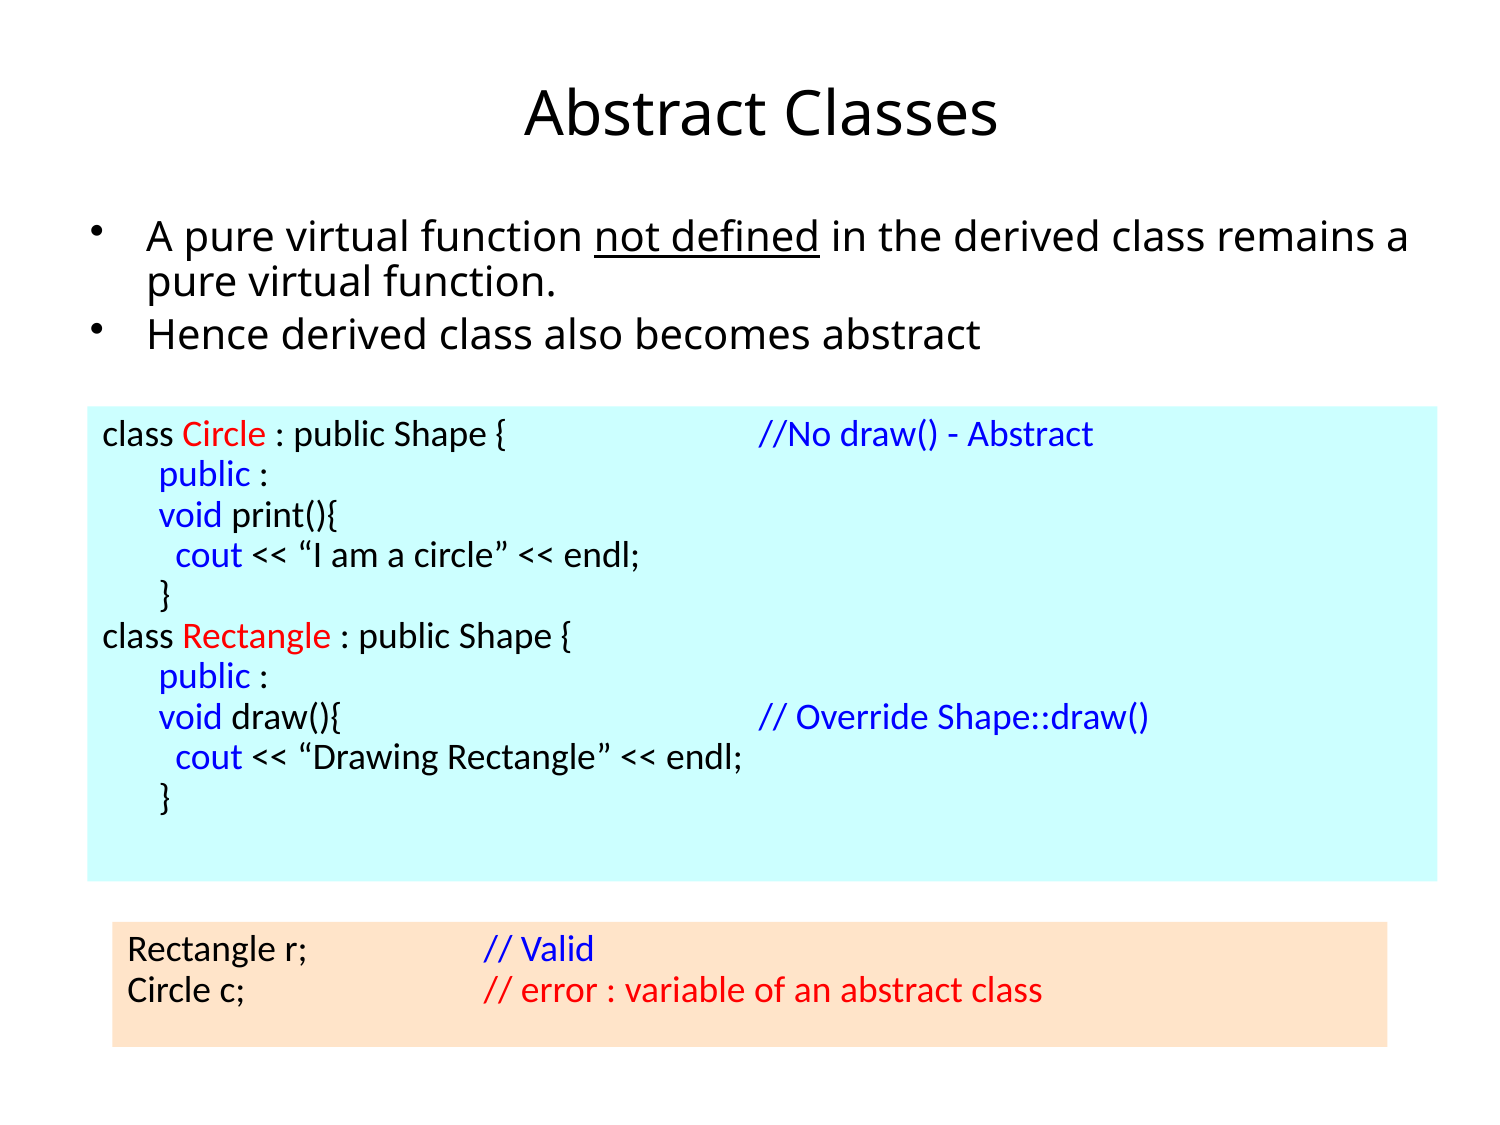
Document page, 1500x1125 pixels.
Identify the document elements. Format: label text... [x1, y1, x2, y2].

text_box Rectangle r; // Valid Circle c; // error : variable of an abstract class [112, 921, 1388, 1047]
text_box A pure virtual function not defined in the derived class remains a pure virtual function. Hence derived class also becomes abstract [74, 208, 1425, 386]
text_box class Circle : public Shape { //No draw() - Abstract public : void print(){ cout << “I am a circle” << endl; } class Rectangle : public Shape { public : void draw(){ // Override Shape::draw() cout << “Drawing Rectangle” << endl; } [87, 406, 1438, 882]
title Abstract Classes [87, 47, 1438, 173]
